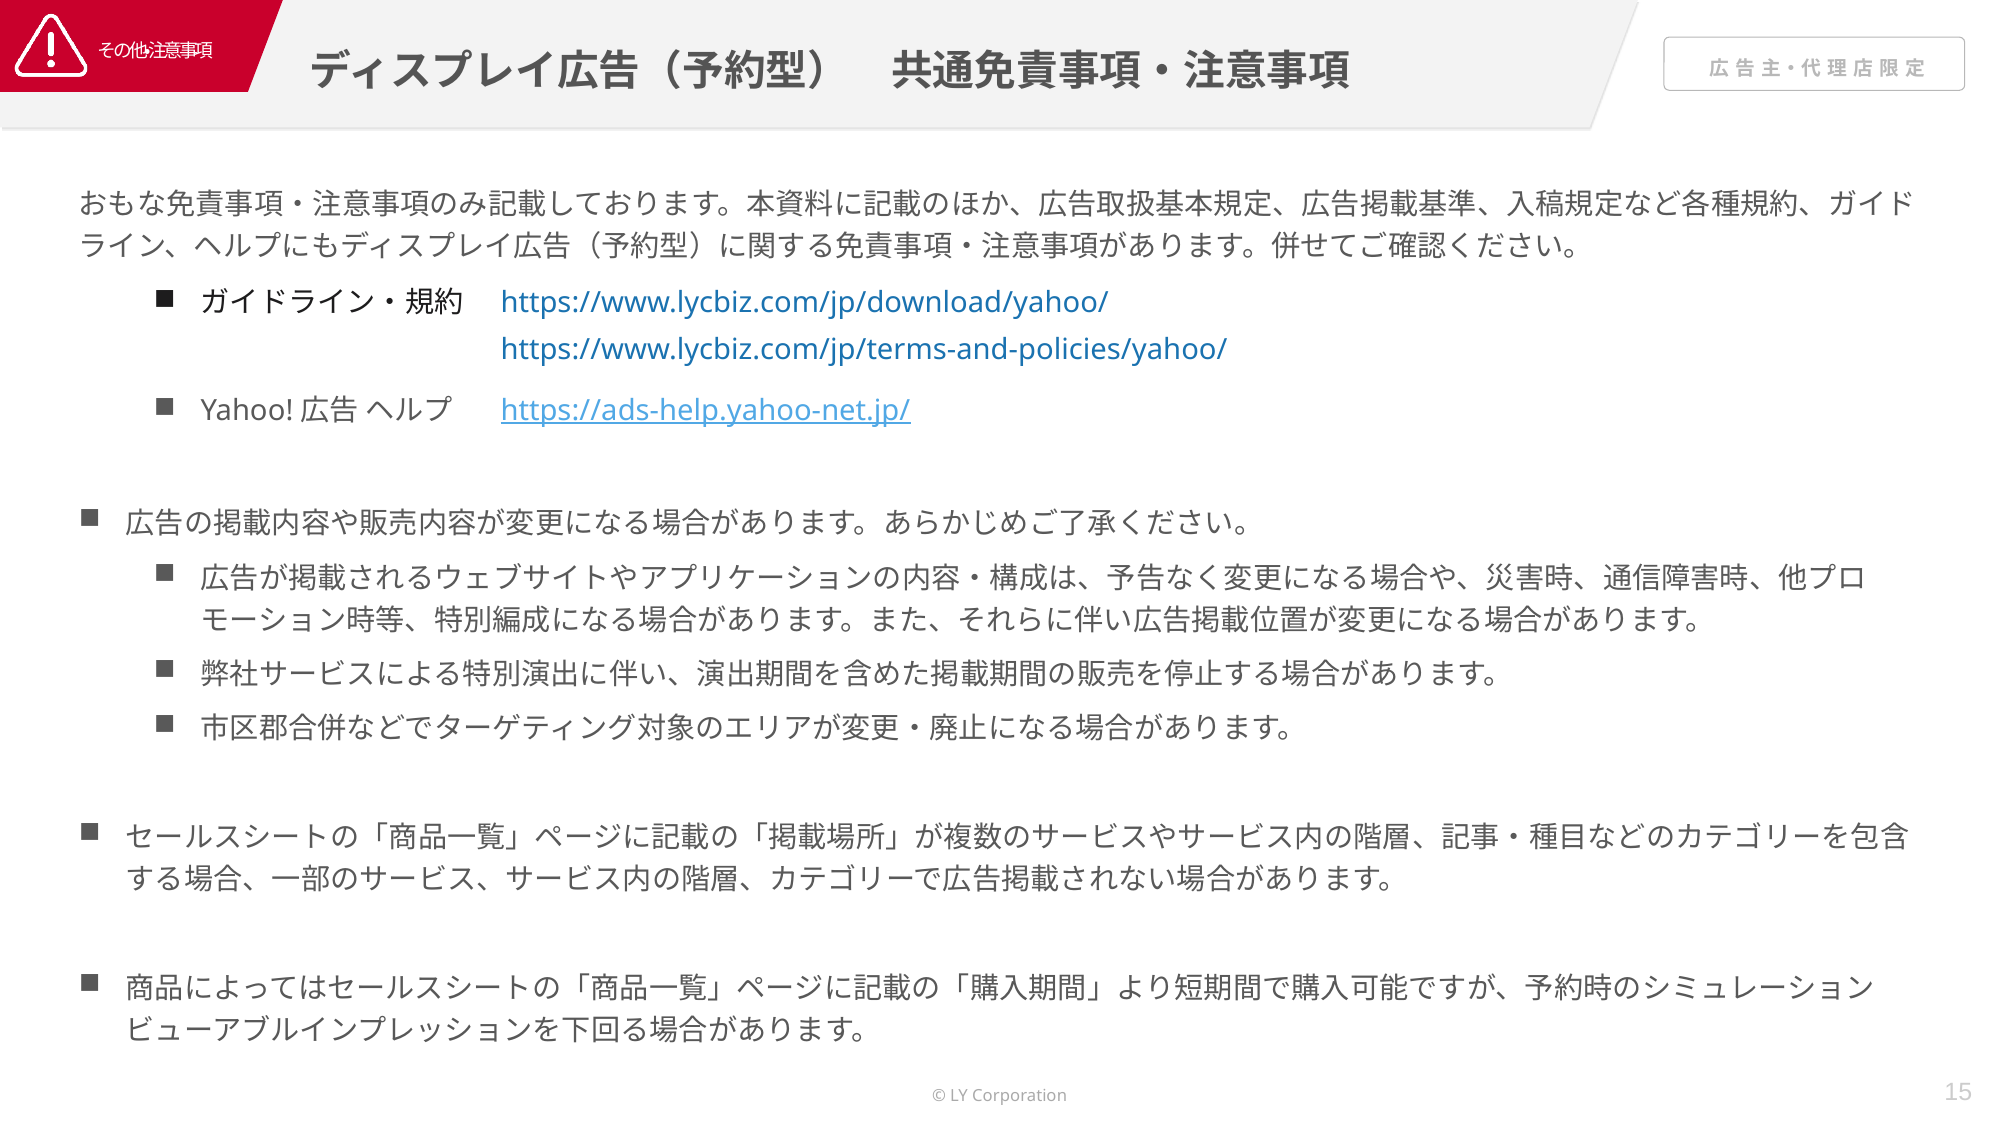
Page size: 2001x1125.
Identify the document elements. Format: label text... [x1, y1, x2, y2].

list その他・注意事項 [97, 13, 240, 81]
picture [8, 4, 92, 87]
text_box おもな免責事項・注意事項のみ記載しております。本資料に記載のほか、広告取扱基本規定、広告掲載基準、入稿規定など各種規約、ガイドライン、ヘルプにもディスプレイ広告（予約型）に関する免責事項・注意事項があります。併せてご確認ください。 ガイドライン・規約 https://www.lycbiz.com/jp/download/yahoo/ https://www.lycbiz.com/jp/terms-and-policies/yahoo/ Yahoo!広告 ヘルプ https://ads-help.yahoo-net.jp/ 広告の掲載内容や販売内容が変更になる場合があります。あらかじめご了承ください。 広告が掲載されるウェブサイトやアプリケーションの内容・構成は、予告なく変更になる場合や、災害時、通信障害時、他プロモーション時等、特別編成になる場合があります。また、それらに伴い広告掲載位置が変更になる場合があります。 弊社サービスによる特別演出に伴い、演出期間を含めた掲載期間の販売を停止する場合があります。 市区郡合併などでターゲティング対象のエリアが変更・廃止になる場合があります。 セールスシートの「商品一覧」ページに記載の「掲載場所」が複数のサービスやサービス内の階層、記事・種目などのカテゴリーを包含する場合、一部のサービス、サービス内の階層、カテゴリーで広告掲載されない場合があります。 商品によってはセールスシートの「商品一覧」ページに記載の「購入期間」より短期間で購入可能ですが、予約時のシミュレーションビューアブルインプレッションを下回る場合があります。 [78, 178, 1922, 1047]
list ディスプレイ広告（予約型） 共通免責事項・注意事項 [309, 41, 1645, 97]
